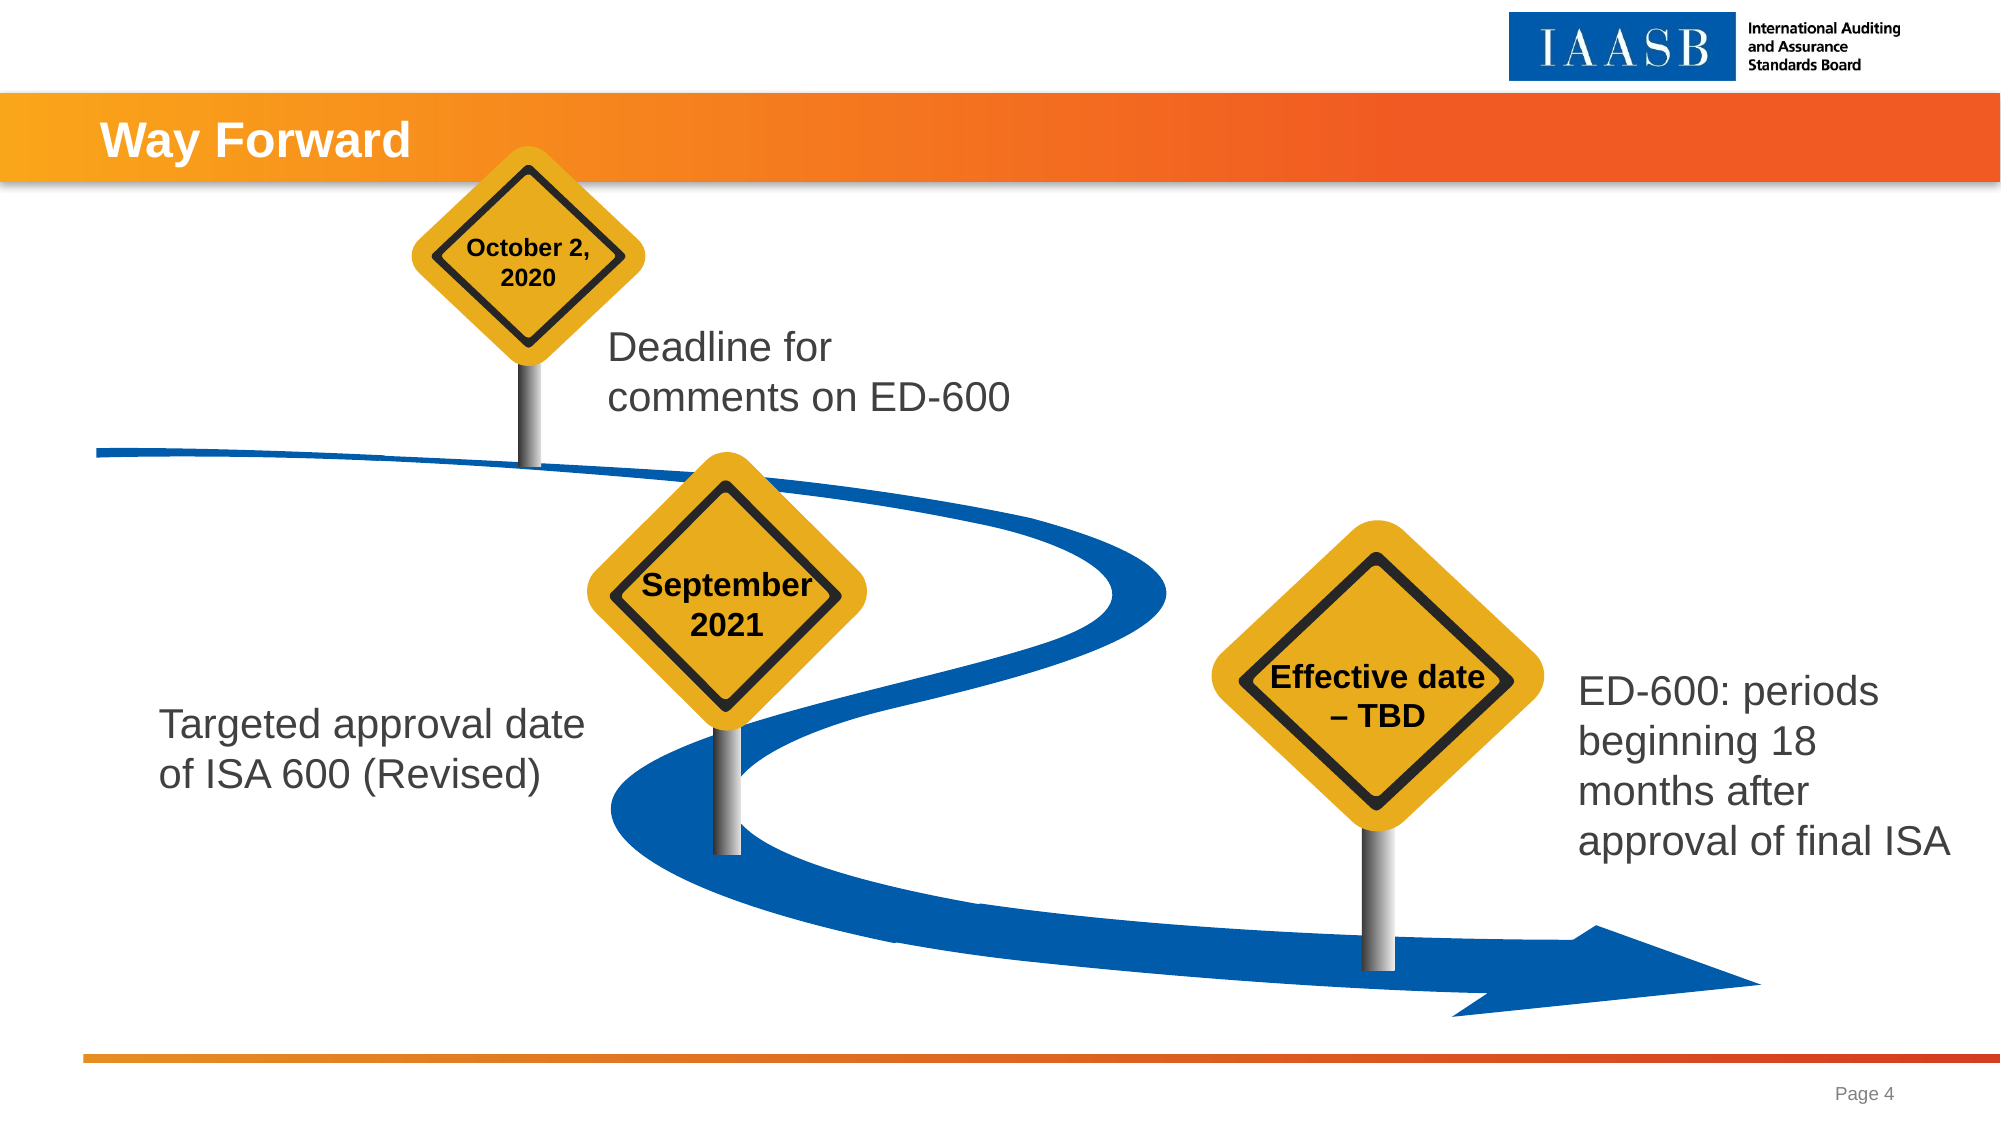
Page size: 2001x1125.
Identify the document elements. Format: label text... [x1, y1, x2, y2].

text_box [96, 447, 1762, 1018]
text_box ED-600: periods beginning 18 months after approval of final ISA [1769, 656, 1980, 872]
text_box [583, 448, 871, 856]
list [50, 181, 1852, 1036]
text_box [408, 143, 649, 467]
title Way Forward [99, 93, 1900, 182]
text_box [1207, 516, 1549, 971]
text_box Deadline for comments on ED-600 [653, 312, 1035, 428]
picture [1509, 12, 1900, 81]
text_box Page 4 [1558, 1068, 1900, 1118]
